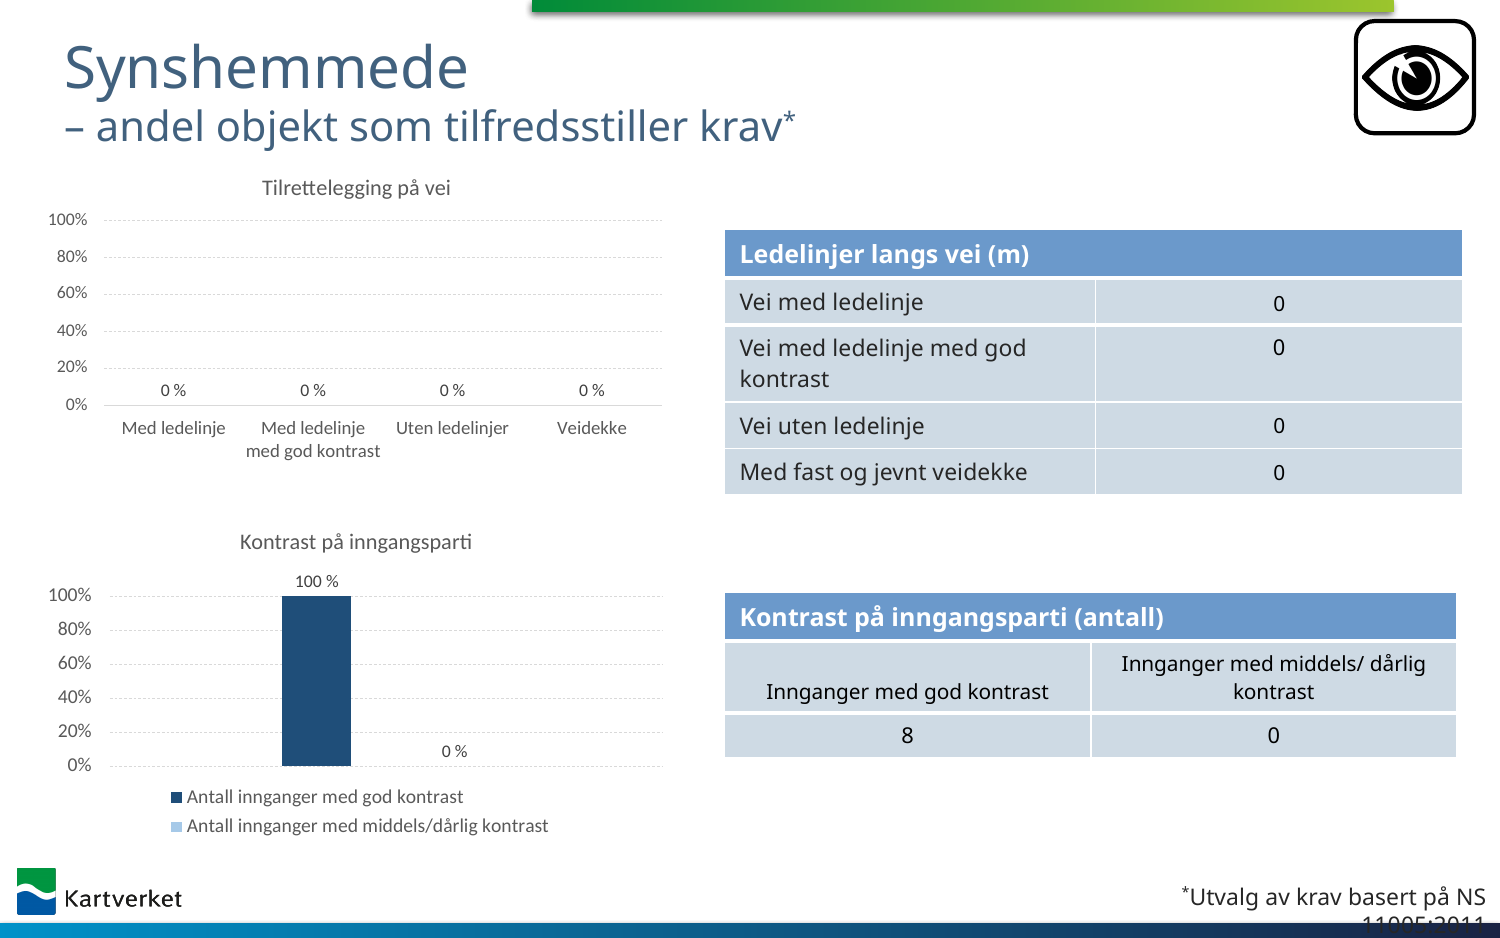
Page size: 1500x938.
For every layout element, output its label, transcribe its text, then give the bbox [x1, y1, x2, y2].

table_cell Innganger med god kontrast [725, 643, 1090, 711]
text_box *Utvalg av krav basert på NS 11005:2011 [1068, 873, 1500, 938]
table_cell Innganger med middels/ dårlig kontrast [1092, 643, 1456, 711]
picture [41, 520, 673, 846]
picture [41, 166, 673, 492]
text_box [1355, 20, 1475, 134]
table_cell Vei uten ledelinje [725, 403, 1095, 448]
table_cell Vei med ledelinje [725, 280, 1095, 323]
table_header Ledelinjer langs vei (m) [725, 230, 1462, 276]
text_box Synshemmede – andel objekt som tilfredsstiller krav* [49, 24, 1431, 158]
table_cell Med fast og jevnt veidekke [725, 449, 1095, 494]
table_header Kontrast på inngangsparti (antall) [725, 593, 1456, 639]
table_cell 0 [1096, 403, 1462, 448]
table_cell 0 [1096, 327, 1462, 401]
table_cell Vei med ledelinje med god kontrast [725, 327, 1095, 401]
table_cell 0 [1092, 715, 1456, 757]
table_cell 0 [1096, 280, 1462, 323]
table_cell 8 [725, 715, 1090, 757]
table_cell 0 [1096, 449, 1462, 494]
